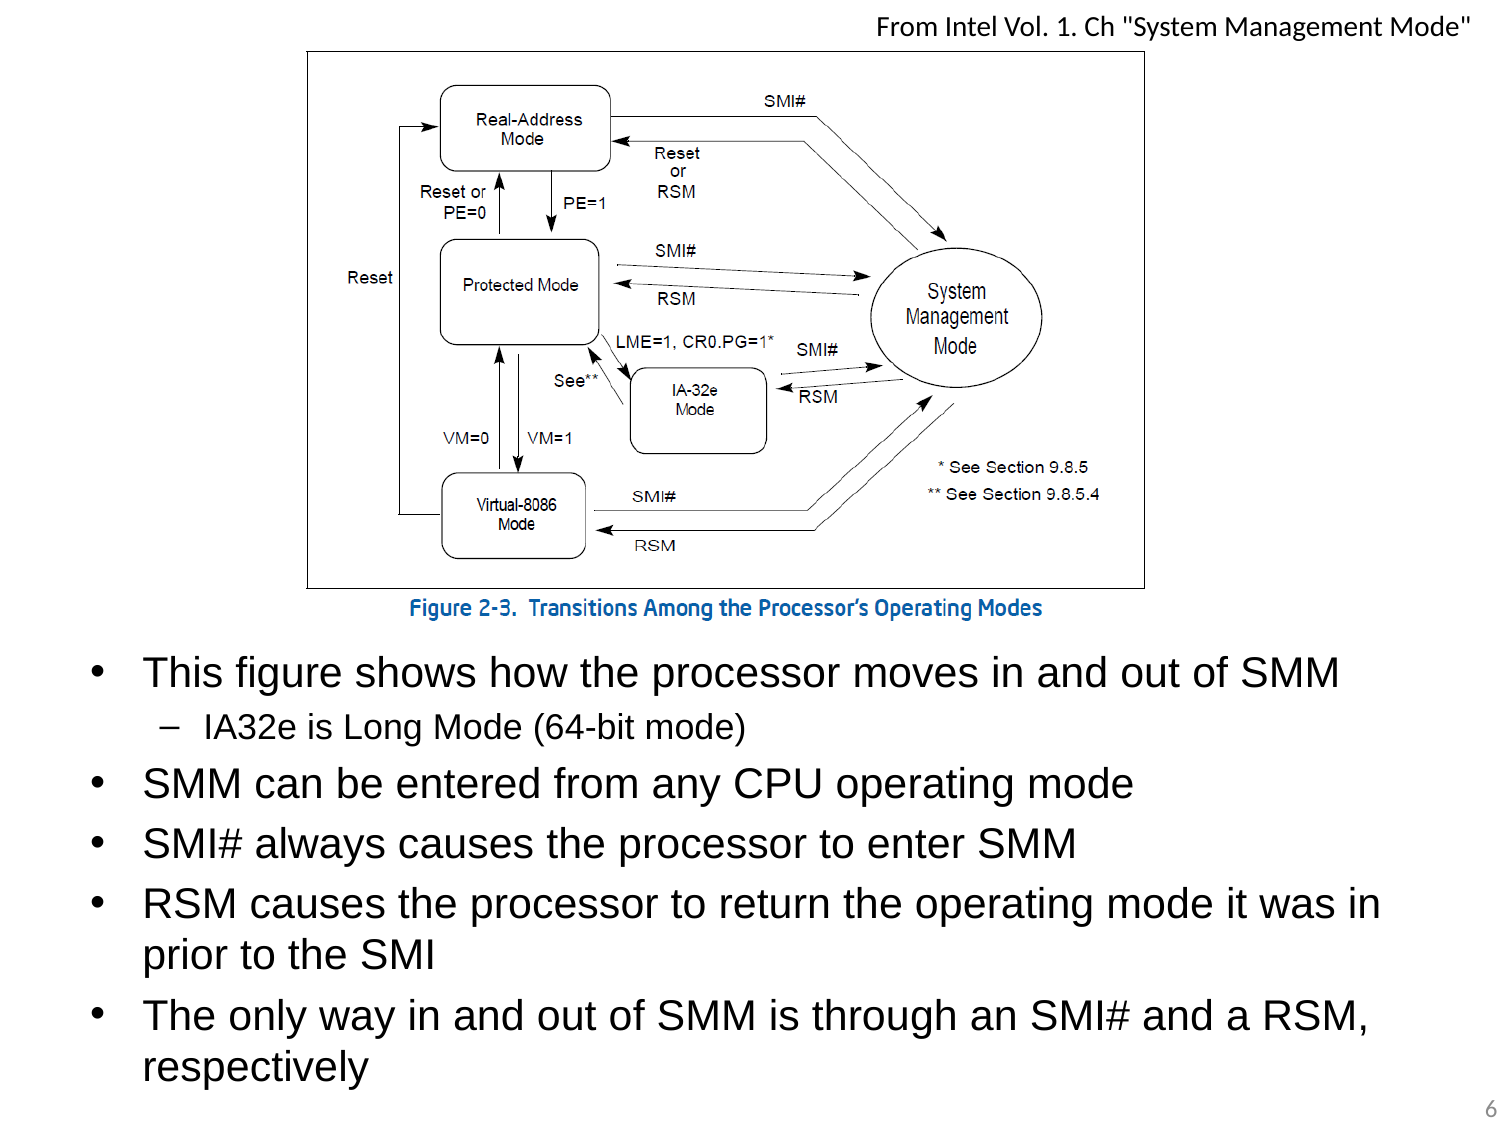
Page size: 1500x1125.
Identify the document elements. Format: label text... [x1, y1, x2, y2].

list This figure shows how the processor moves in and out of SMM IA32e is Long Mode (64-bit mode) SMM can be entered from any CPU operating mode SMI# always causes the processor to enter SMM RSM causes the processor to return the operating mode it was in prior to the SMI The only way in and out of SMM is through an SMI# and a RSM, respectively [75, 637, 1450, 1100]
text_box From Intel Vol. 1. Ch "System Management Mode" [861, 0, 1487, 50]
slide_number 6 [1162, 1077, 1500, 1125]
picture [303, 47, 1151, 626]
